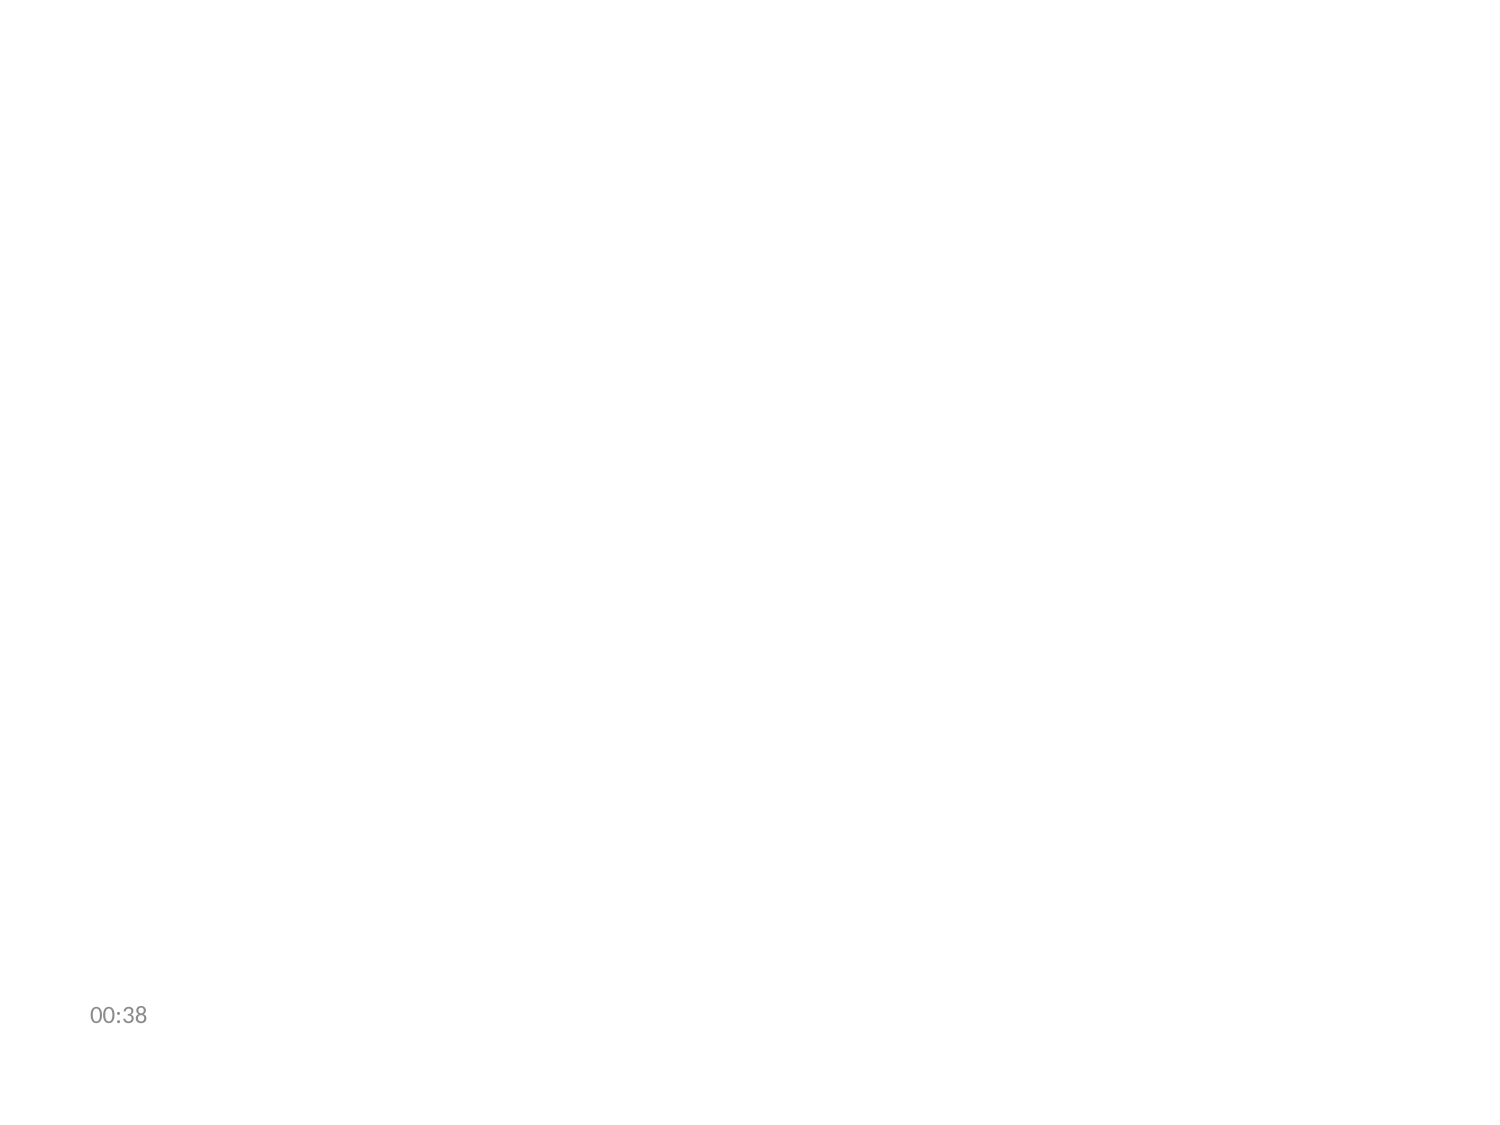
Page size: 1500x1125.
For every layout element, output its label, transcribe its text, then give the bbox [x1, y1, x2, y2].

text_box 15:35 [75, 983, 425, 1044]
